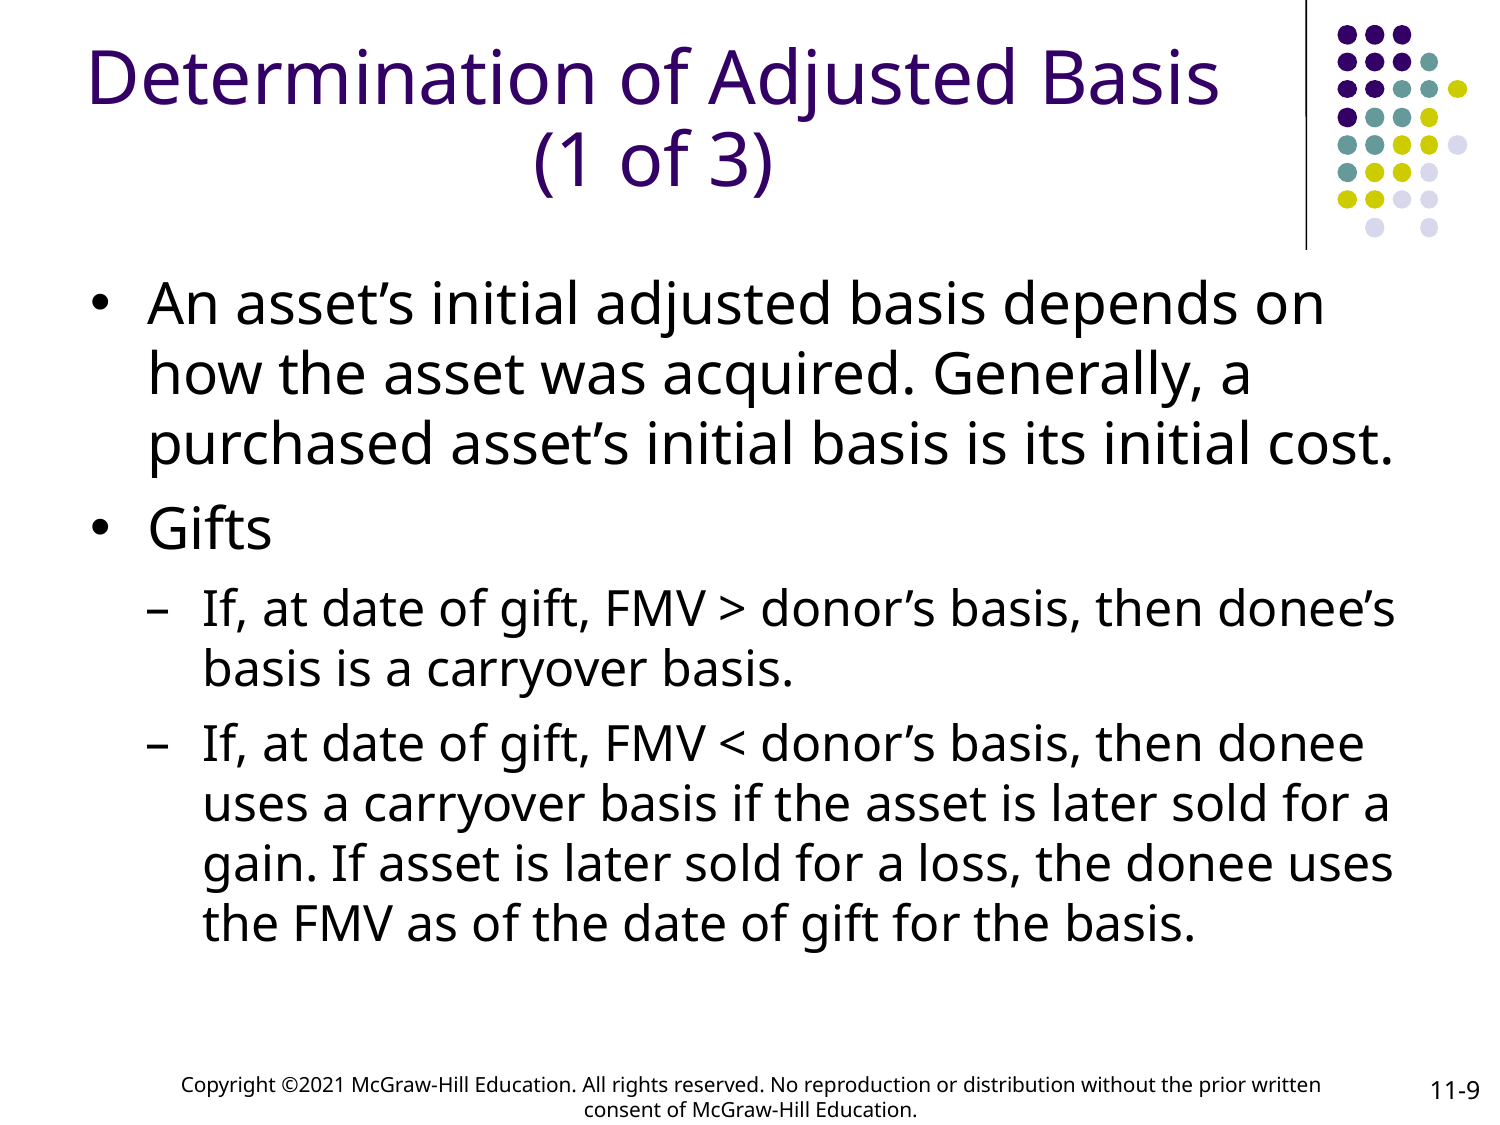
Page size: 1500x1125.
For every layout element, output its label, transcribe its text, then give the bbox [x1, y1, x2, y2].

title Determination of Adjusted Basis (1 of 3) [32, 8, 1275, 234]
slide_number 11-9 [1345, 1061, 1496, 1122]
list An asset’s initial adjusted basis depends on how the asset was acquired. Generally, a purchased asset’s initial basis is its initial cost. Gifts If, at date of gift, FMV > donor’s basis, then donee’s basis is a carryover basis. If, at date of gift, FMV < donor’s basis, then donee uses a carryover basis if the asset is later sold for a gain. If asset is later sold for a loss, the donee uses the FMV as of the date of gift for the basis. [75, 259, 1425, 1062]
